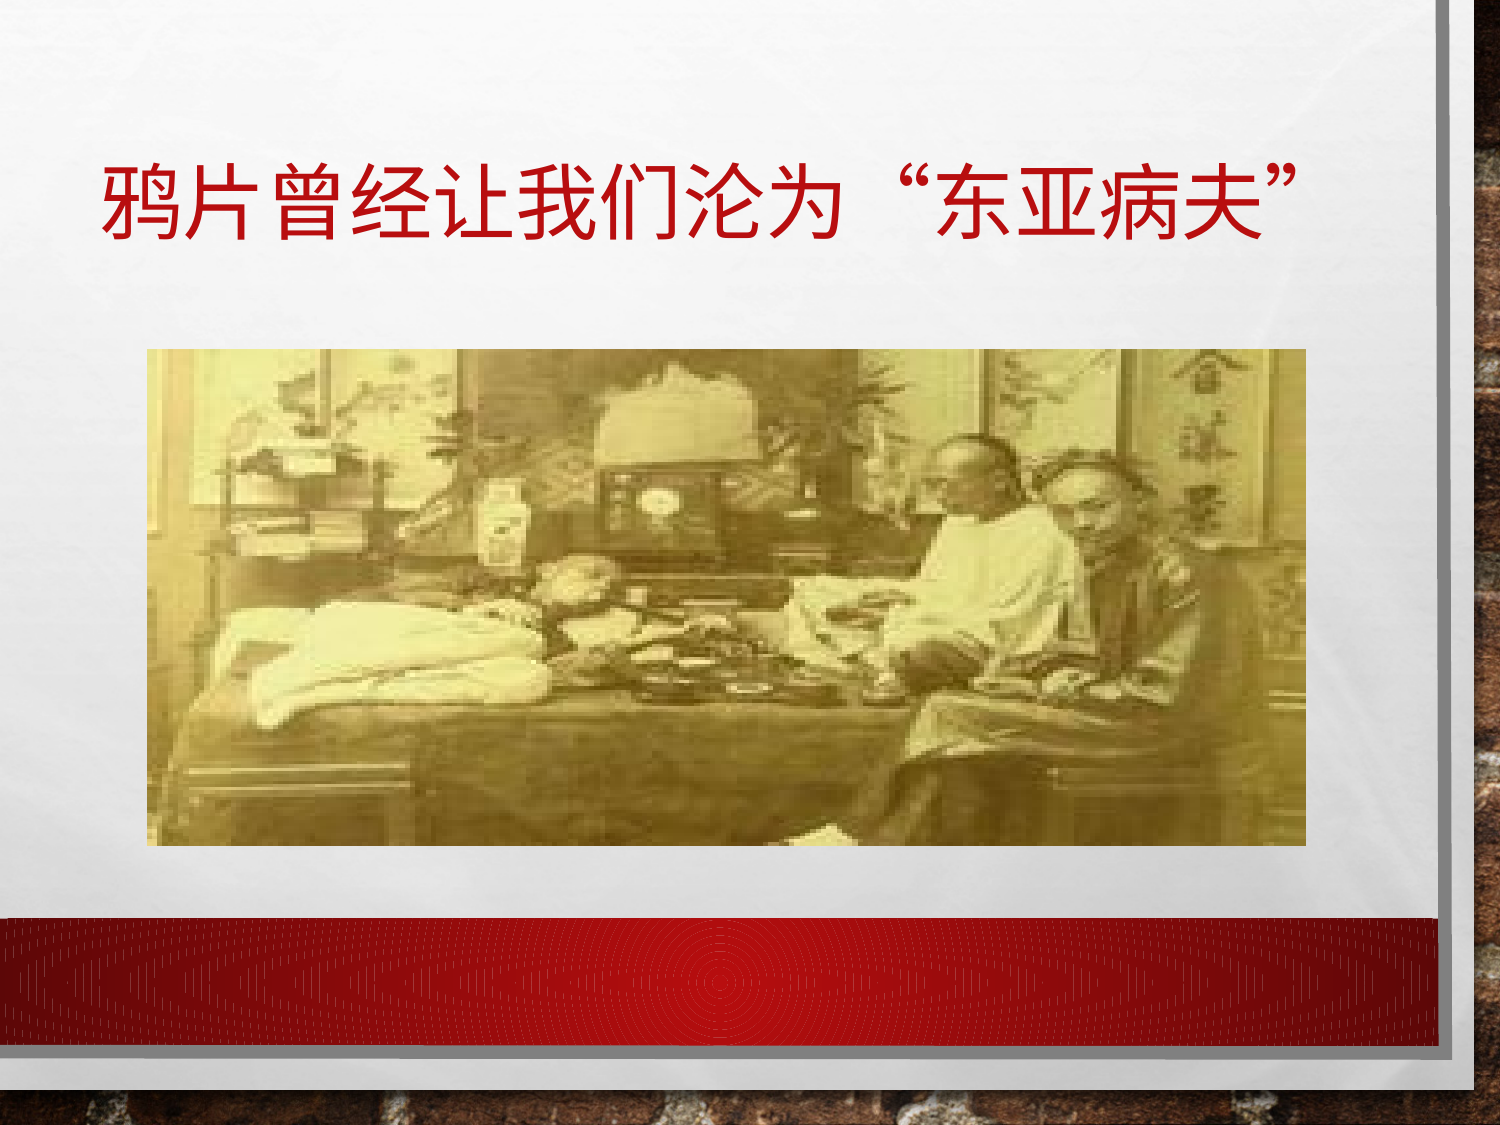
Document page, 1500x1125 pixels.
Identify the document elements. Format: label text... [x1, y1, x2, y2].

picture [0, 0, 1500, 1125]
title 鸦片曾经让我们沦为“东亚病夫” [84, 112, 1364, 302]
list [147, 349, 1306, 847]
